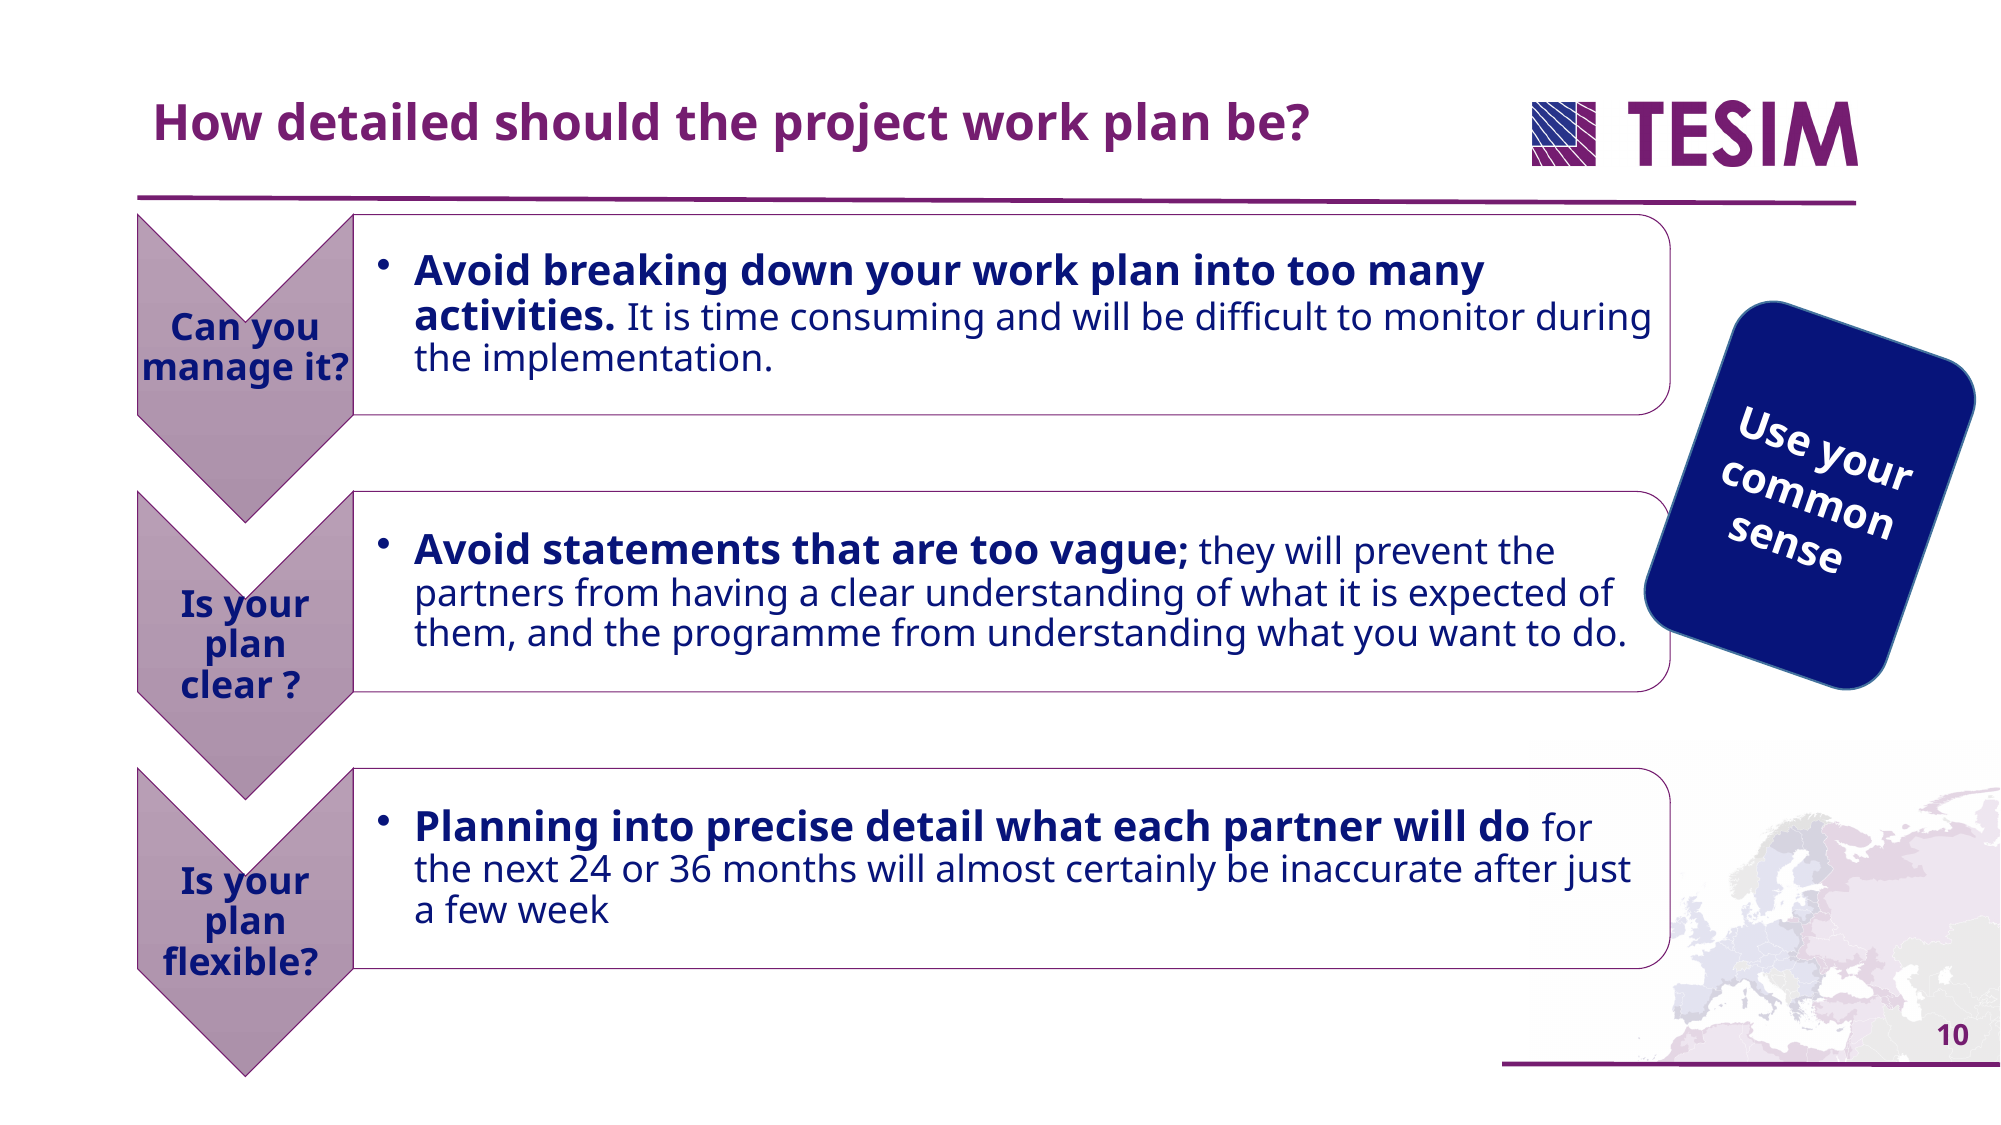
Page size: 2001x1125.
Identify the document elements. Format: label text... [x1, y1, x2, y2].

text_box Use your common sense [1671, 300, 1977, 691]
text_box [137, 214, 1671, 1077]
list How detailed should the project work plan be? [137, 90, 1597, 188]
picture [1597, 100, 1858, 167]
